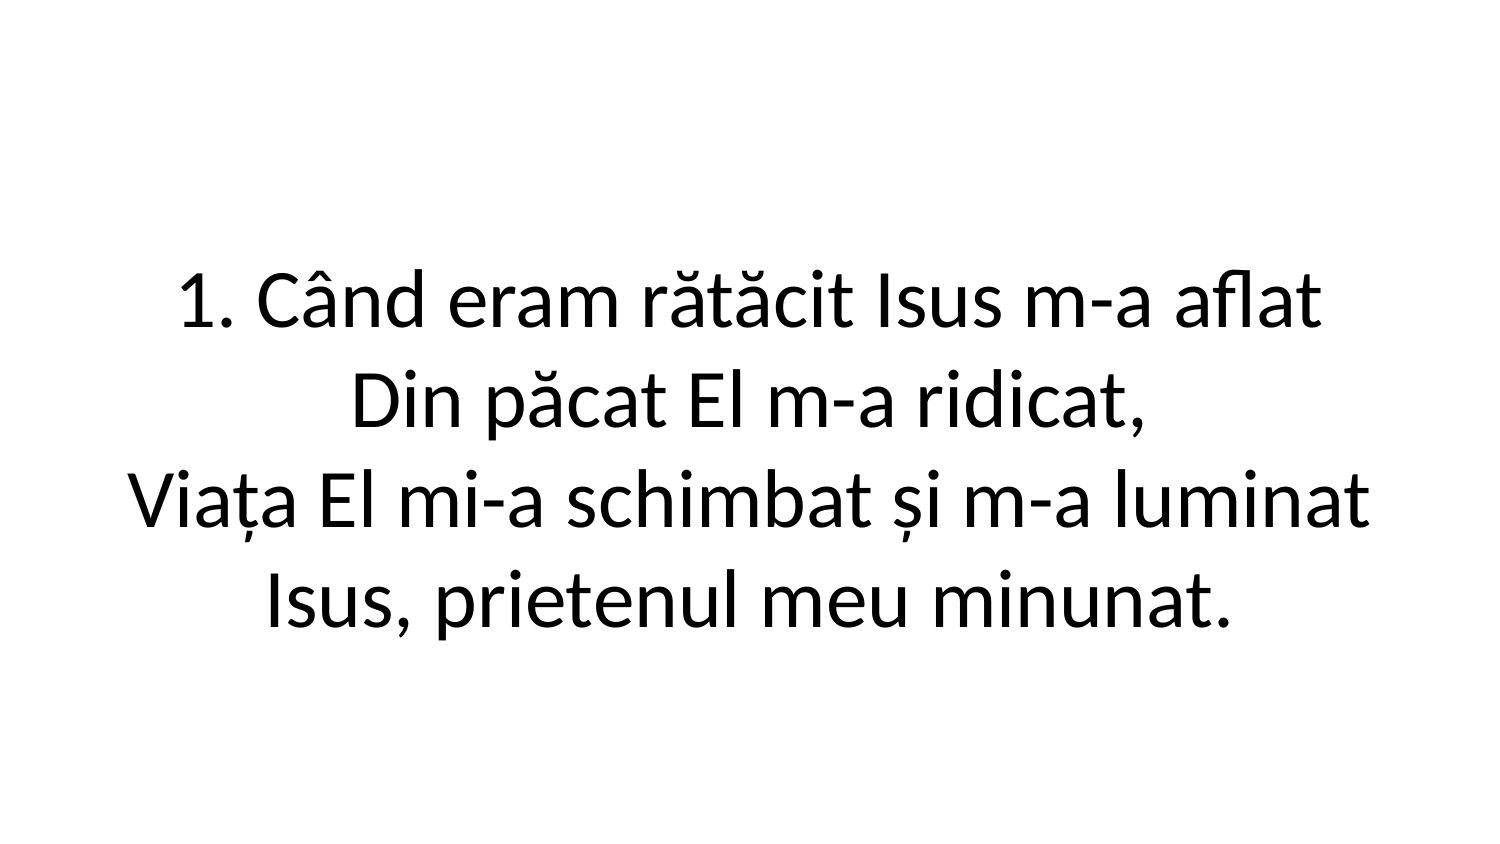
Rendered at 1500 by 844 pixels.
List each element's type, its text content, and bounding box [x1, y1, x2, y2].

text_box 1. Când eram rătăcit Isus m-a aflat Din păcat El m-a ridicat, Viața El mi-a schimbat și m-a luminat Isus, prietenul meu minunat. [112, 192, 1388, 652]
